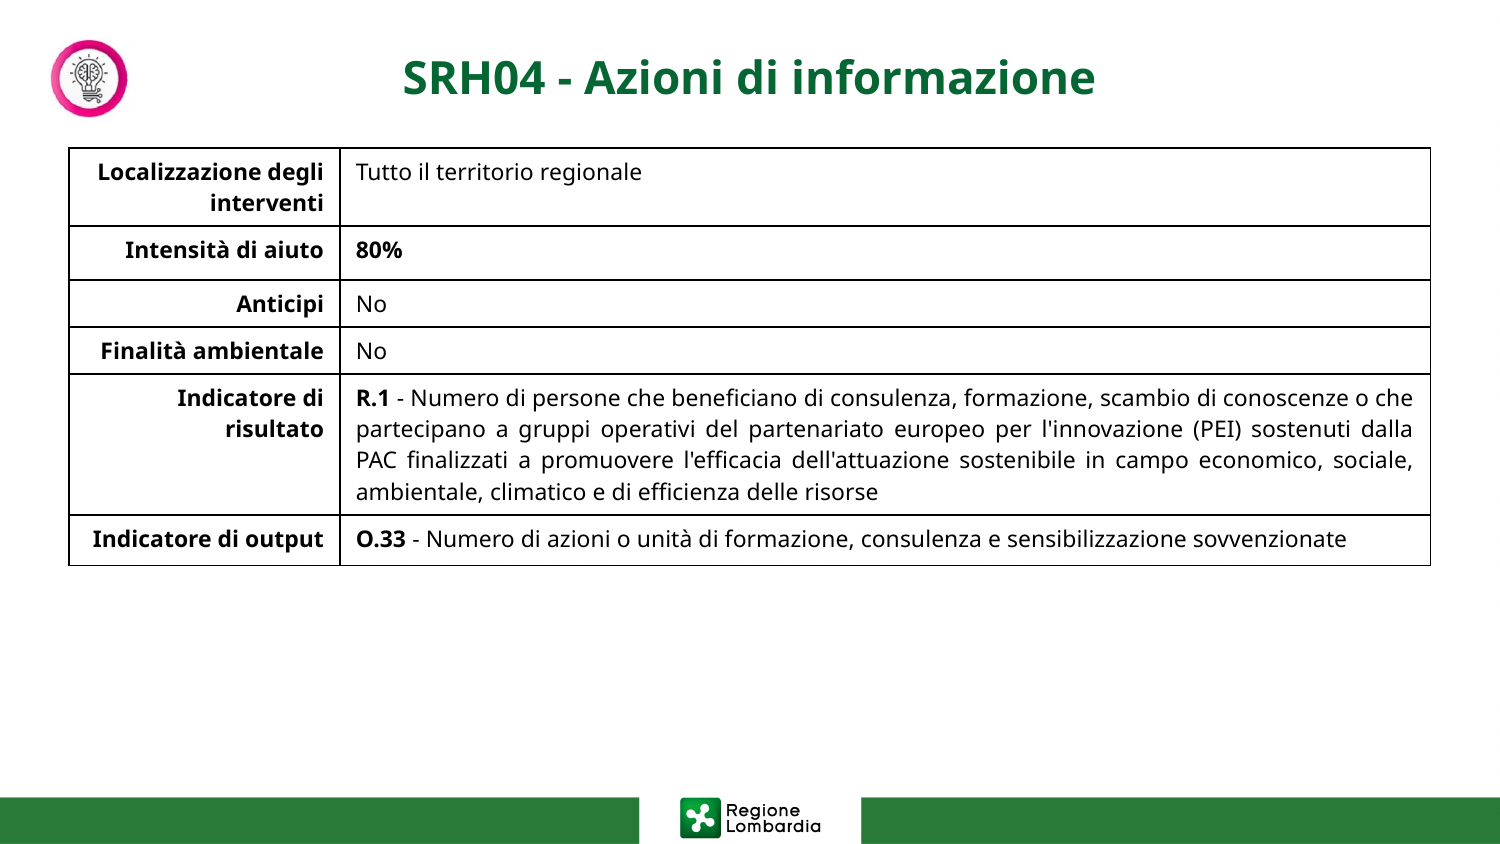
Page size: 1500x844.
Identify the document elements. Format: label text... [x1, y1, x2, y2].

table_cell Indicatore di risultato [70, 375, 339, 514]
table_cell No [341, 281, 1430, 326]
table_cell 80% [341, 227, 1430, 279]
table_cell Indicatore di output [70, 516, 339, 565]
table_cell No [341, 328, 1430, 373]
table_cell Finalità ambientale [70, 328, 339, 373]
picture [0, 0, 1500, 844]
table_cell R.1 - Numero di persone che beneficiano di consulenza, formazione, scambio di conoscenze o che partecipano a gruppi operativi del partenariato europeo per l'innovazione (PEI) sostenuti dalla PAC finalizzati a promuovere l'efficacia dell'attuazione sostenibile in campo economico, sociale, ambientale, climatico e di efficienza delle risorse [341, 375, 1430, 514]
table_cell O.33 - Numero di azioni o unità di formazione, consulenza e sensibilizzazione sovvenzionate [341, 516, 1430, 565]
table_header Tutto il territorio regionale [341, 149, 1430, 225]
text_box SRH04 - Azioni di informazione [112, 22, 1388, 131]
table_header Localizzazione degli interventi [70, 149, 339, 225]
table_cell Intensità di aiuto [70, 227, 339, 279]
table_cell Anticipi [70, 281, 339, 326]
